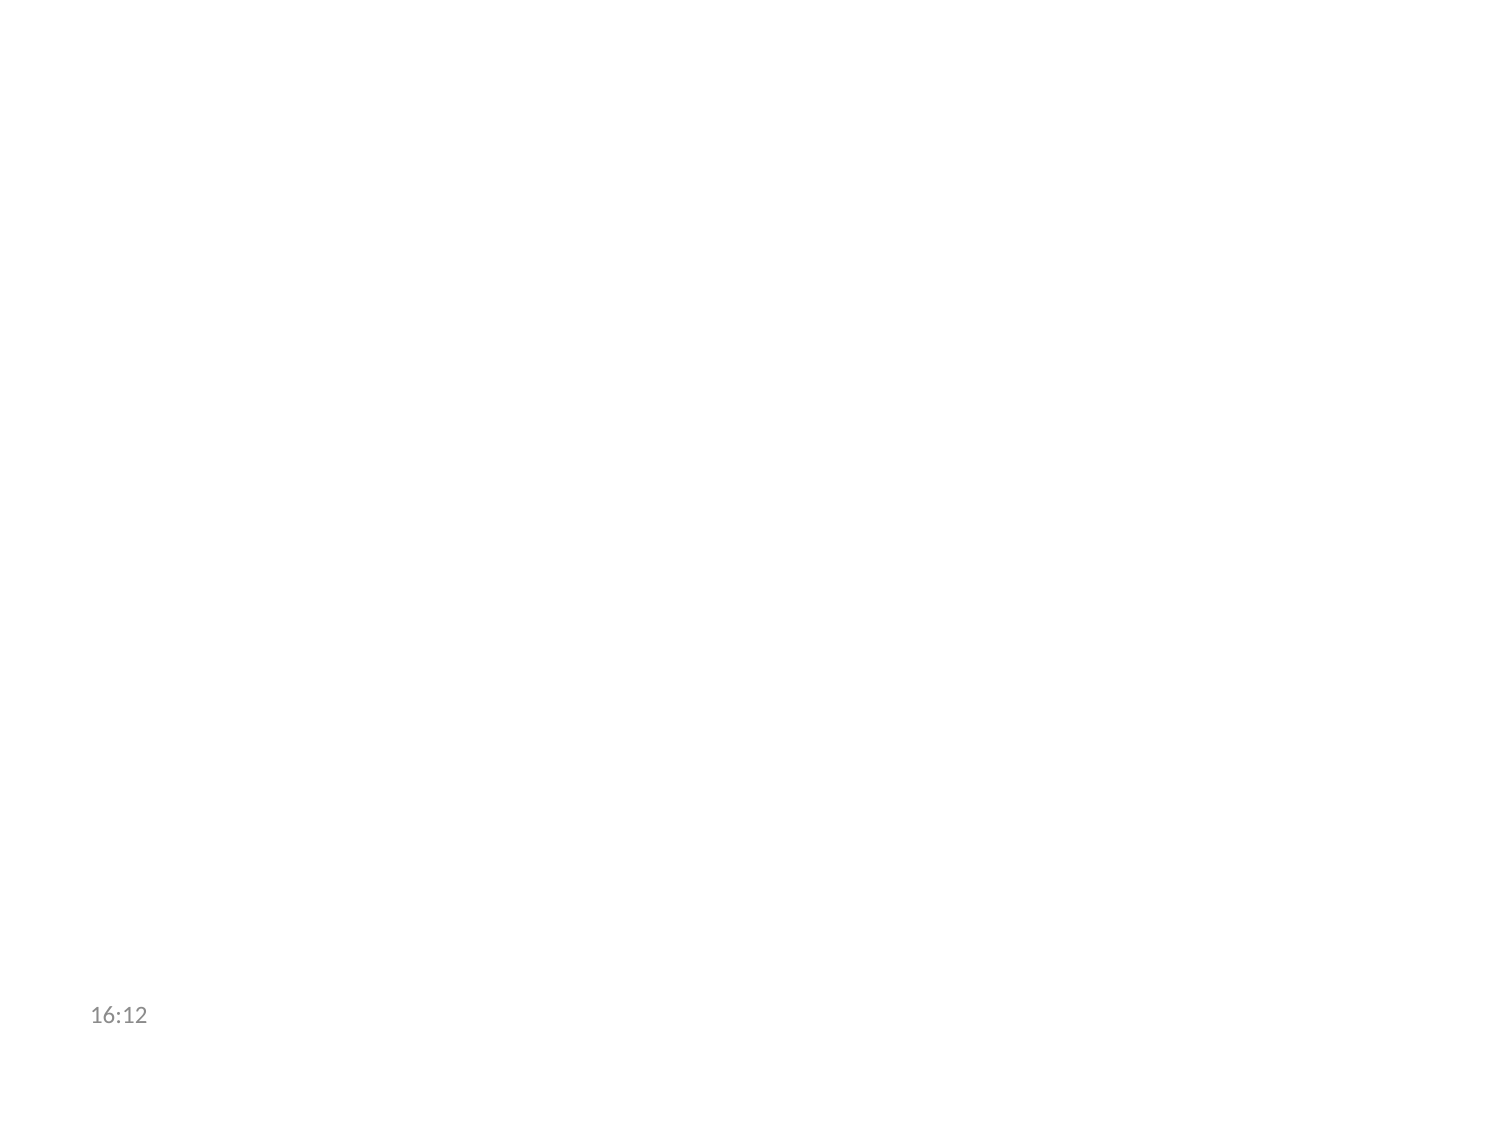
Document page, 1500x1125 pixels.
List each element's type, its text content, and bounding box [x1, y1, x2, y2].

text_box 15:35 [75, 983, 425, 1044]
